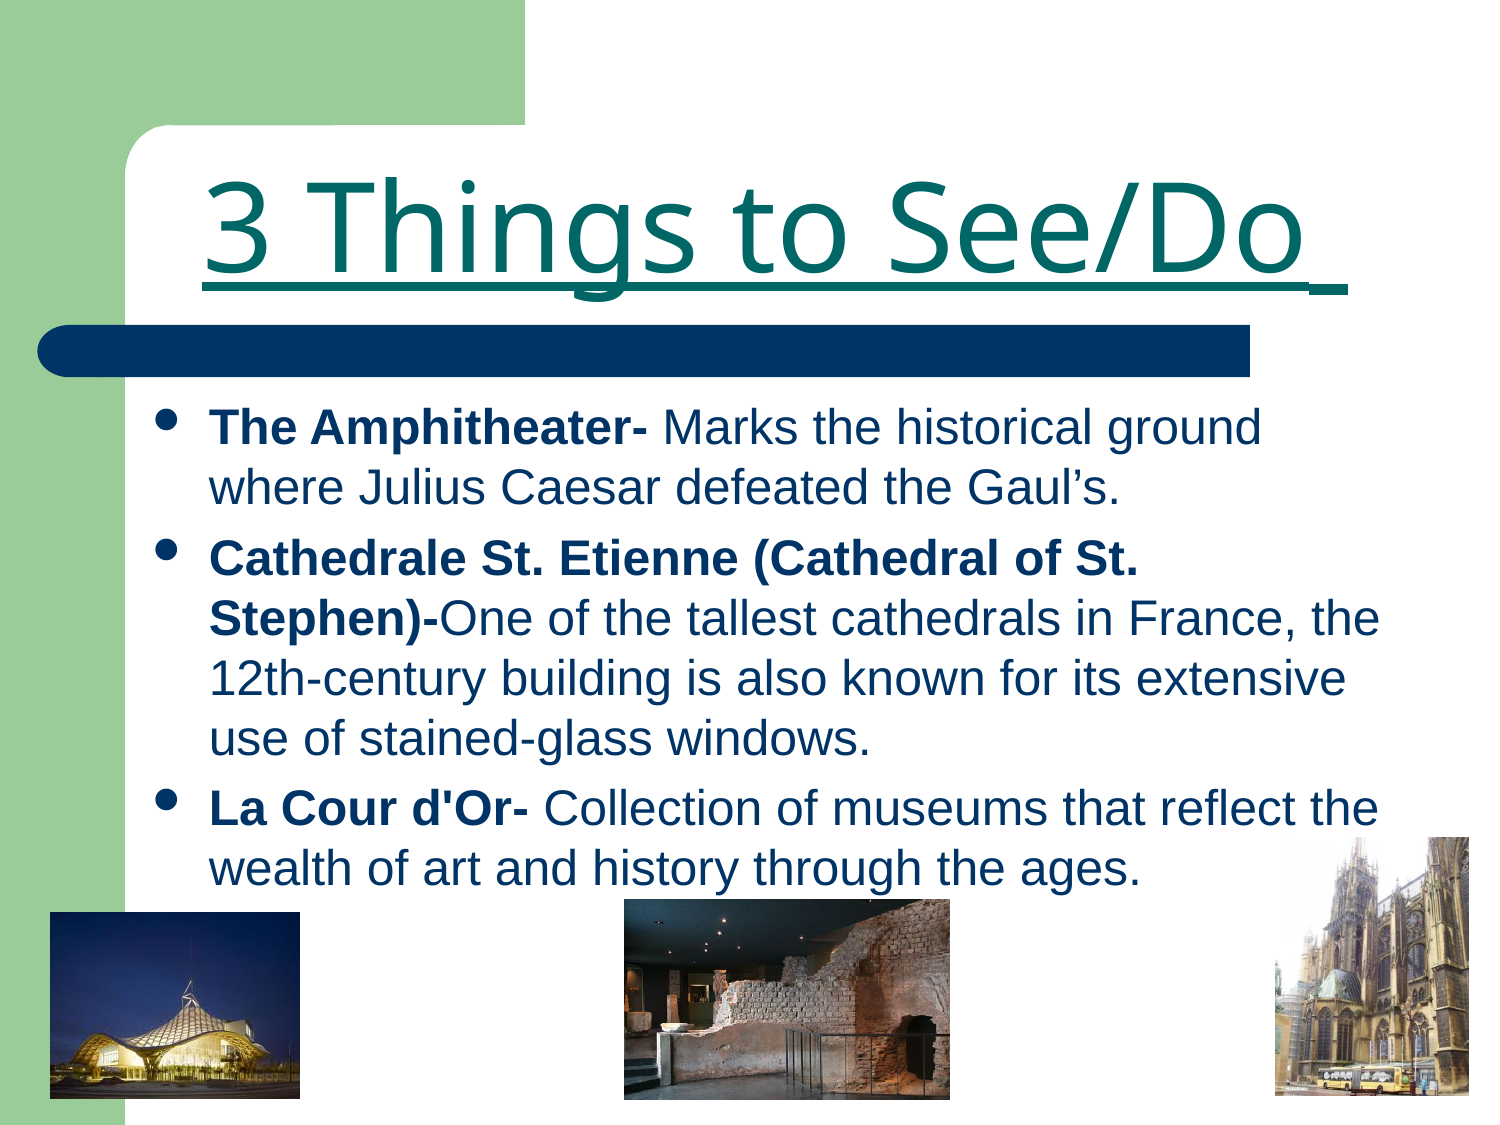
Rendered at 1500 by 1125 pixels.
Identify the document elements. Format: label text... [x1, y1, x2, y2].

picture [1274, 837, 1469, 1096]
picture [624, 899, 951, 1101]
title 3 Things to See/Do [124, 124, 1426, 313]
picture [49, 912, 301, 1100]
list The Amphitheater- Marks the historical ground where Julius Caesar defeated the Gaul’s. Cathedrale St. Etienne (Cathedral of St. Stephen)-One of the tallest cathedrals in France, the 12th-century building is also known for its extensive use of stained-glass windows. La Cour d'Or- Collection of museums that reflect the wealth of art and history through the ages. [137, 387, 1400, 999]
